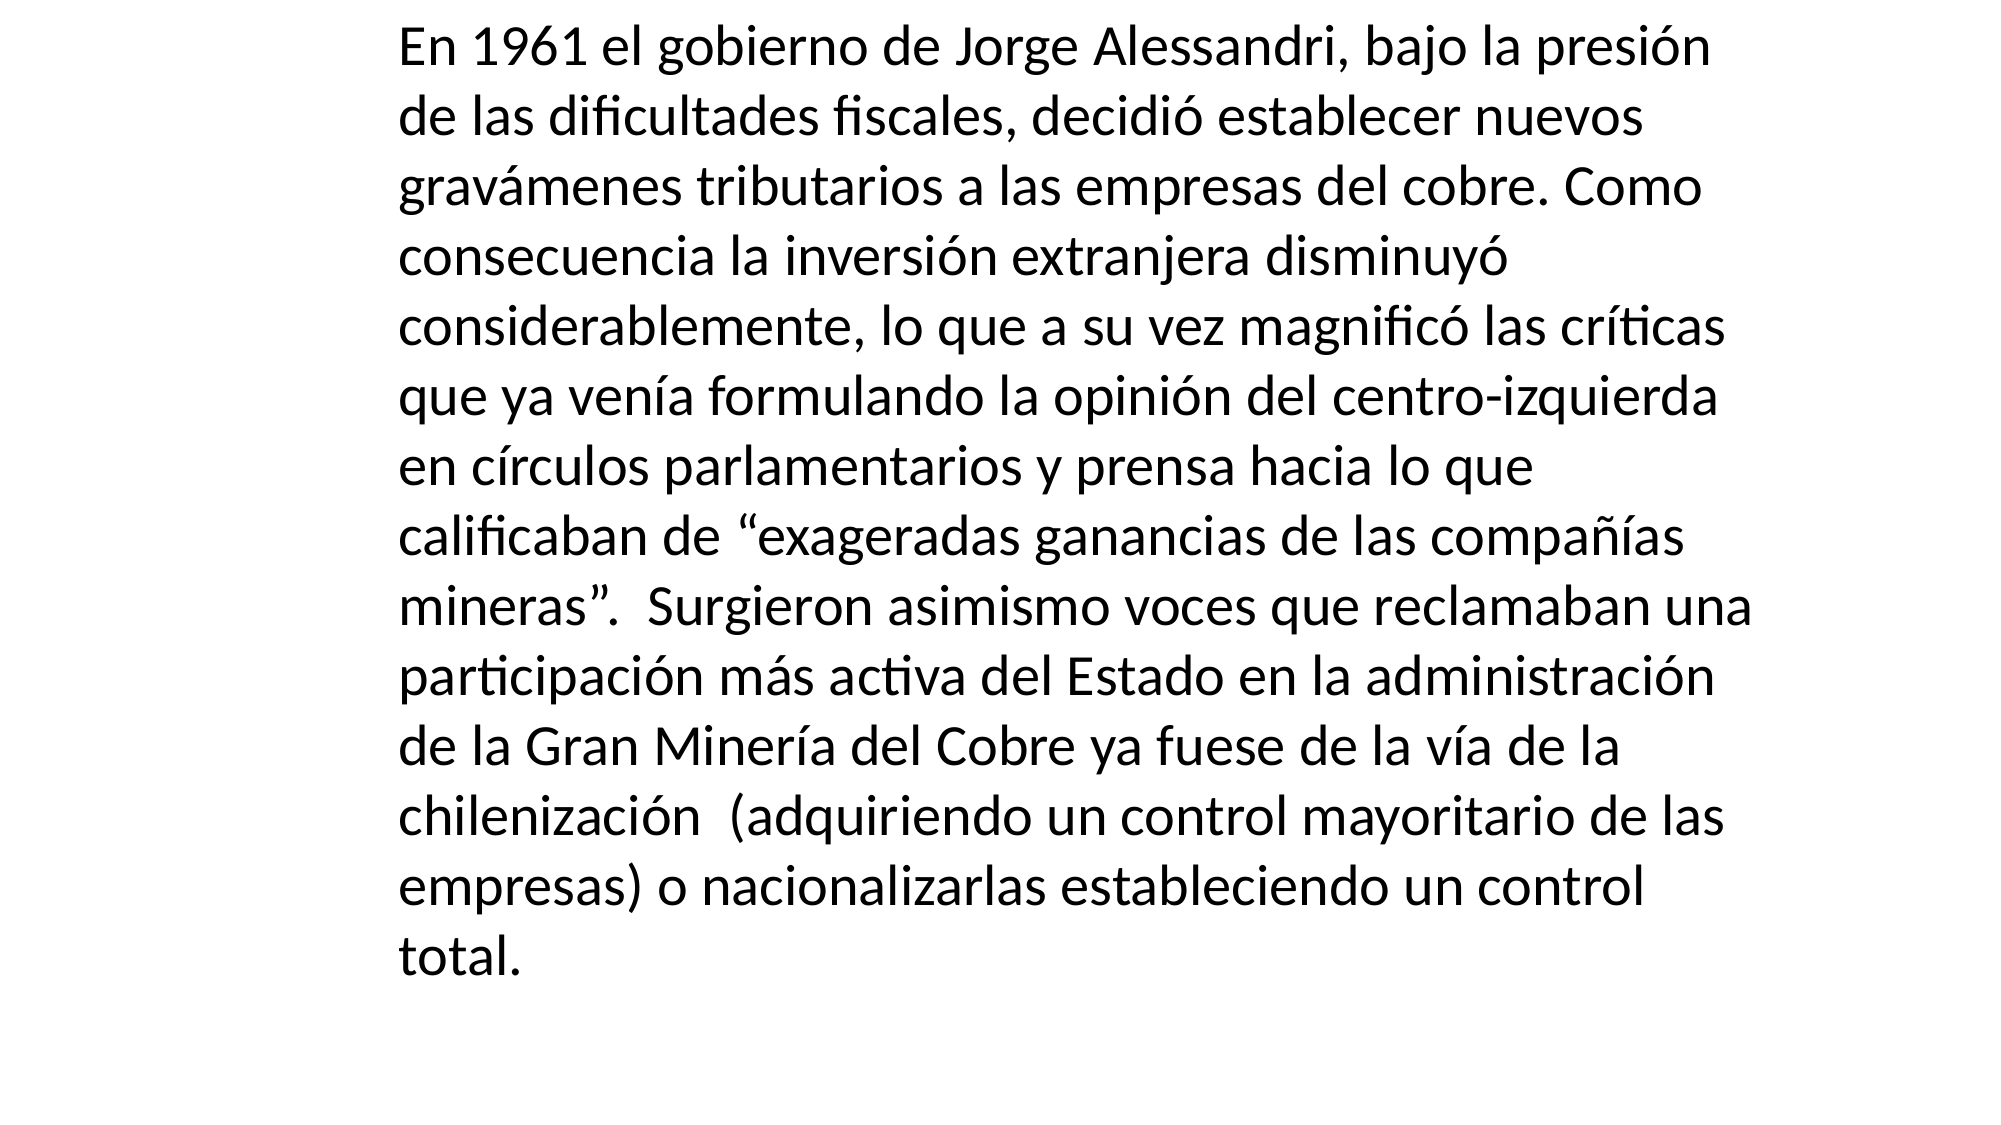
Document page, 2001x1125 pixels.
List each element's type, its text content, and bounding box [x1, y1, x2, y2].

text_box En 1961 el gobierno de Jorge Alessandri, bajo la presión de las dificultades fiscales, decidió establecer nuevos gravámenes tributarios a las empresas del cobre. Como consecuencia la inversión extranjera disminuyó considerablemente, lo que a su vez magnificó las críticas que ya venía formulando la opinión del centro-izquierda en círculos parlamentarios y prensa hacia lo que calificaban de “exageradas ganancias de las compañías mineras”. Surgieron asimismo voces que reclamaban una participación más activa del Estado en la administración de la Gran Minería del Cobre ya fuese de la vía de la chilenización (adquiriendo un control mayoritario de las empresas) o nacionalizarlas estableciendo un control total. [383, 0, 1779, 1065]
